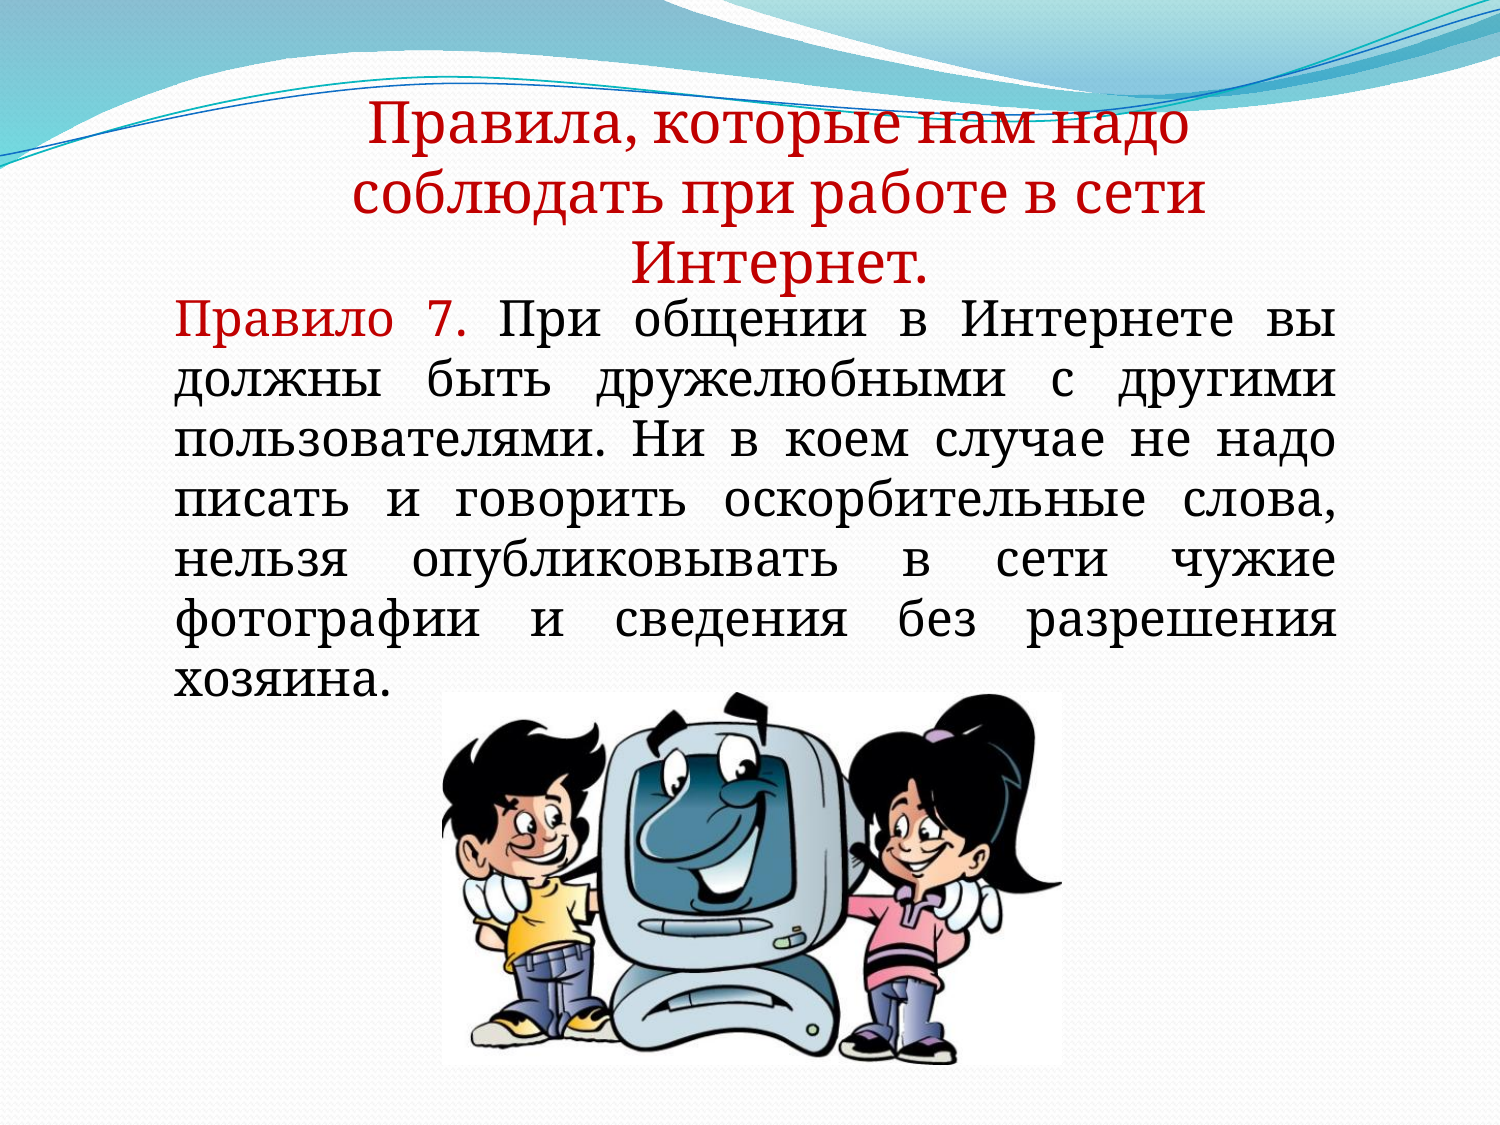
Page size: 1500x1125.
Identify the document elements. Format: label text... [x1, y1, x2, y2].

picture [442, 692, 1062, 1065]
text_box Правила, которые нам надо соблюдать при работе в сети Интернет. [206, 78, 1353, 303]
text_box Правило 7. При общении в Интернете вы должны быть дружелюбными с другими пользователями. Ни в коем случае не надо писать и говорить оскорбительные слова, нельзя опубликовывать в сети чужие фотографии и сведения без разрешения хозяина. [159, 278, 1353, 714]
